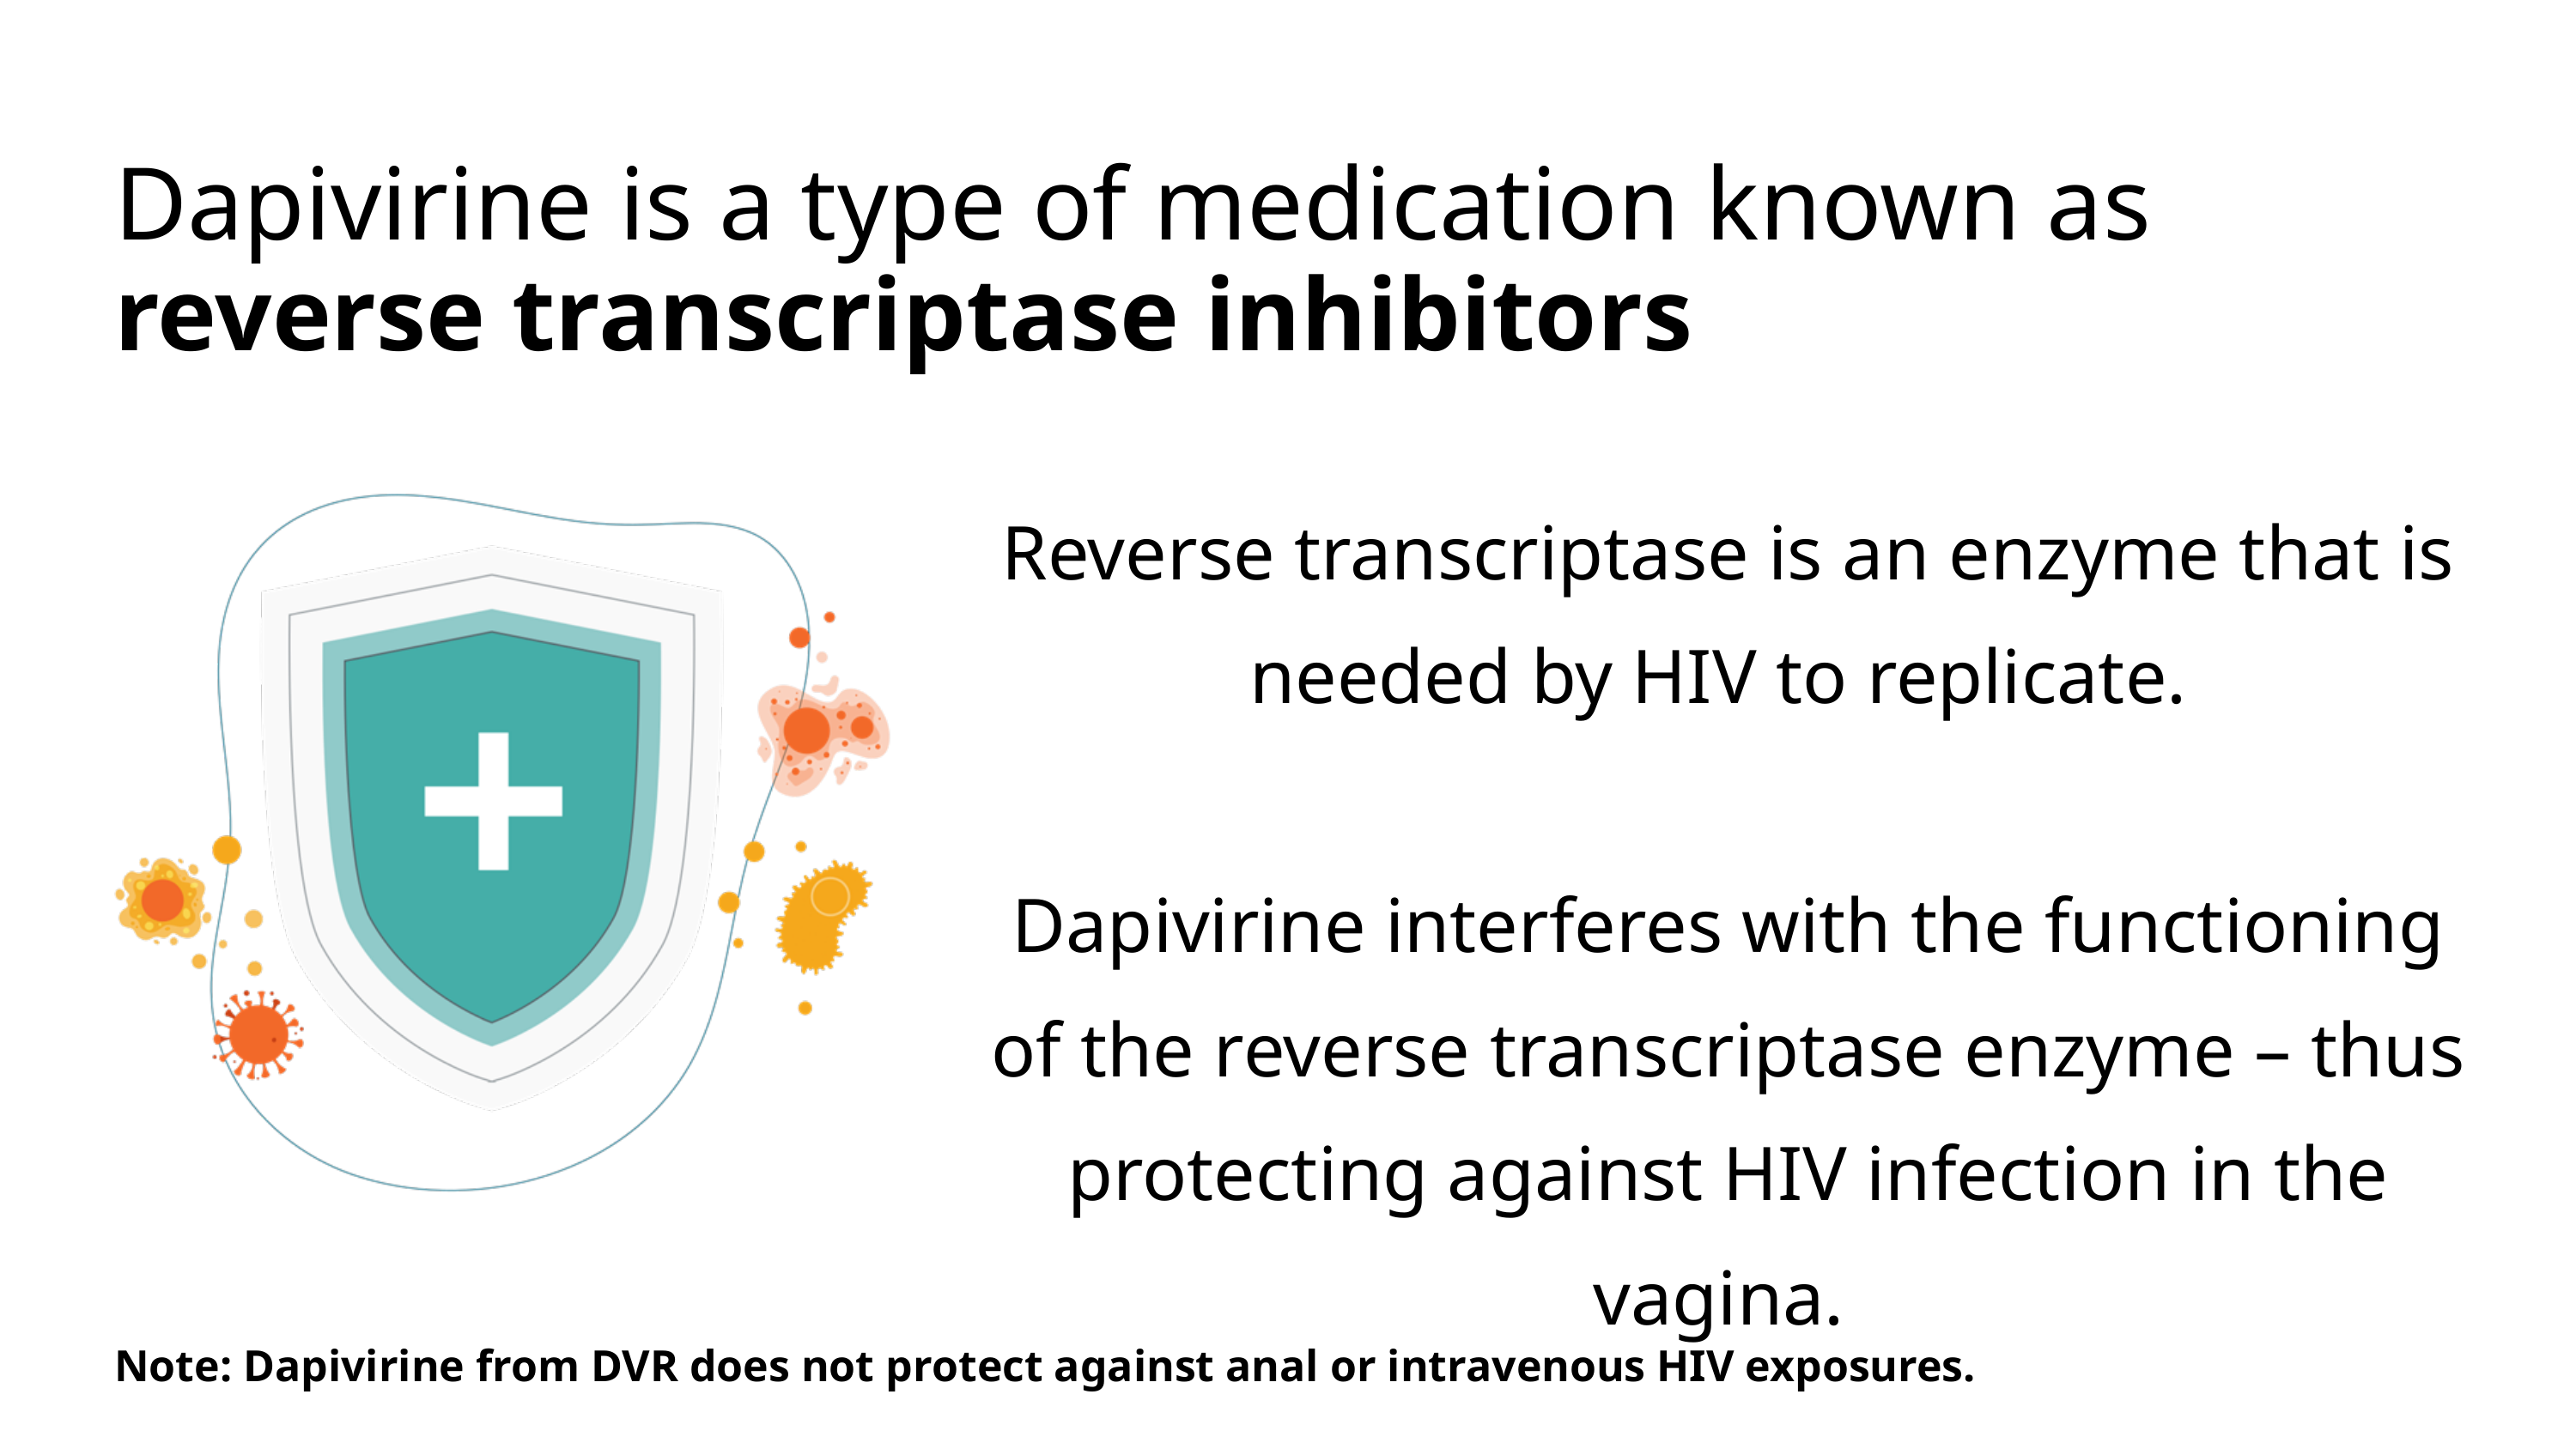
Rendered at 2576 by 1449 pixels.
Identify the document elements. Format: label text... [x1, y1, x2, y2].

text_box Note: Dapivirine from DVR does not protect against anal or intravenous HIV exposures. [114, 1342, 2537, 1392]
text_box Dapivirine is a type of medication known as reverse transcriptase inhibitors [114, 151, 2432, 483]
text_box Reverse transcriptase is an enzyme that is needed by HIV to replicate. Dapivirine interferes with the functioning of the reverse transcriptase enzyme – thus protecting against HIV infection in the vagina. [968, 470, 2489, 1340]
text_box [76, 433, 933, 1289]
